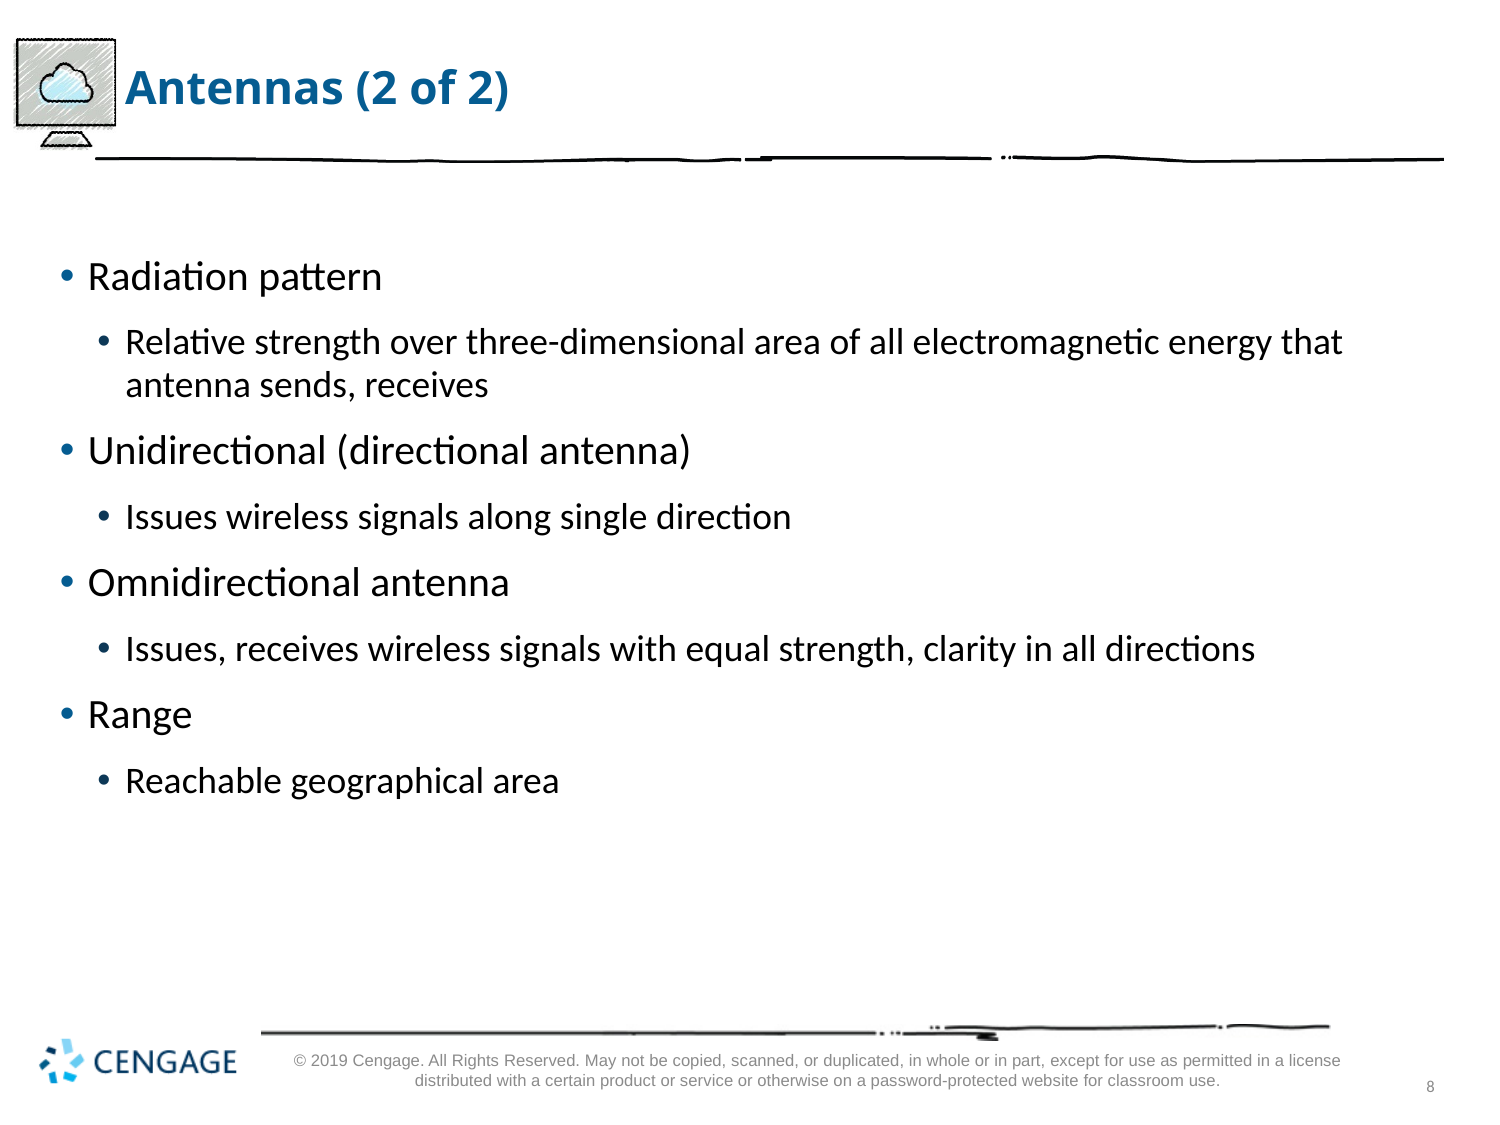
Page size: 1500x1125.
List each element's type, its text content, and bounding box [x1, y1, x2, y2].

footer © 2019 Cengage. All Rights Reserved. May not be copied, scanned, or duplicated, in whole or in part, except for use as permitted in a license distributed with a certain product or service or otherwise on a password-protected website for classroom use. [262, 1050, 1375, 1091]
picture [95, 155, 1444, 163]
picture [19, 1025, 249, 1096]
title Antennas (2 of 2) [125, 66, 1442, 116]
picture [13, 36, 117, 151]
picture [261, 1024, 1331, 1041]
list Radiation pattern Relative strength over three-dimensional area of all electromagnetic energy that antenna sends, receives Unidirectional (directional antenna) Issues wireless signals along single direction Omnidirectional antenna Issues, receives wireless signals with equal strength, clarity in all directions Range Reachable geographical area [59, 252, 1441, 808]
